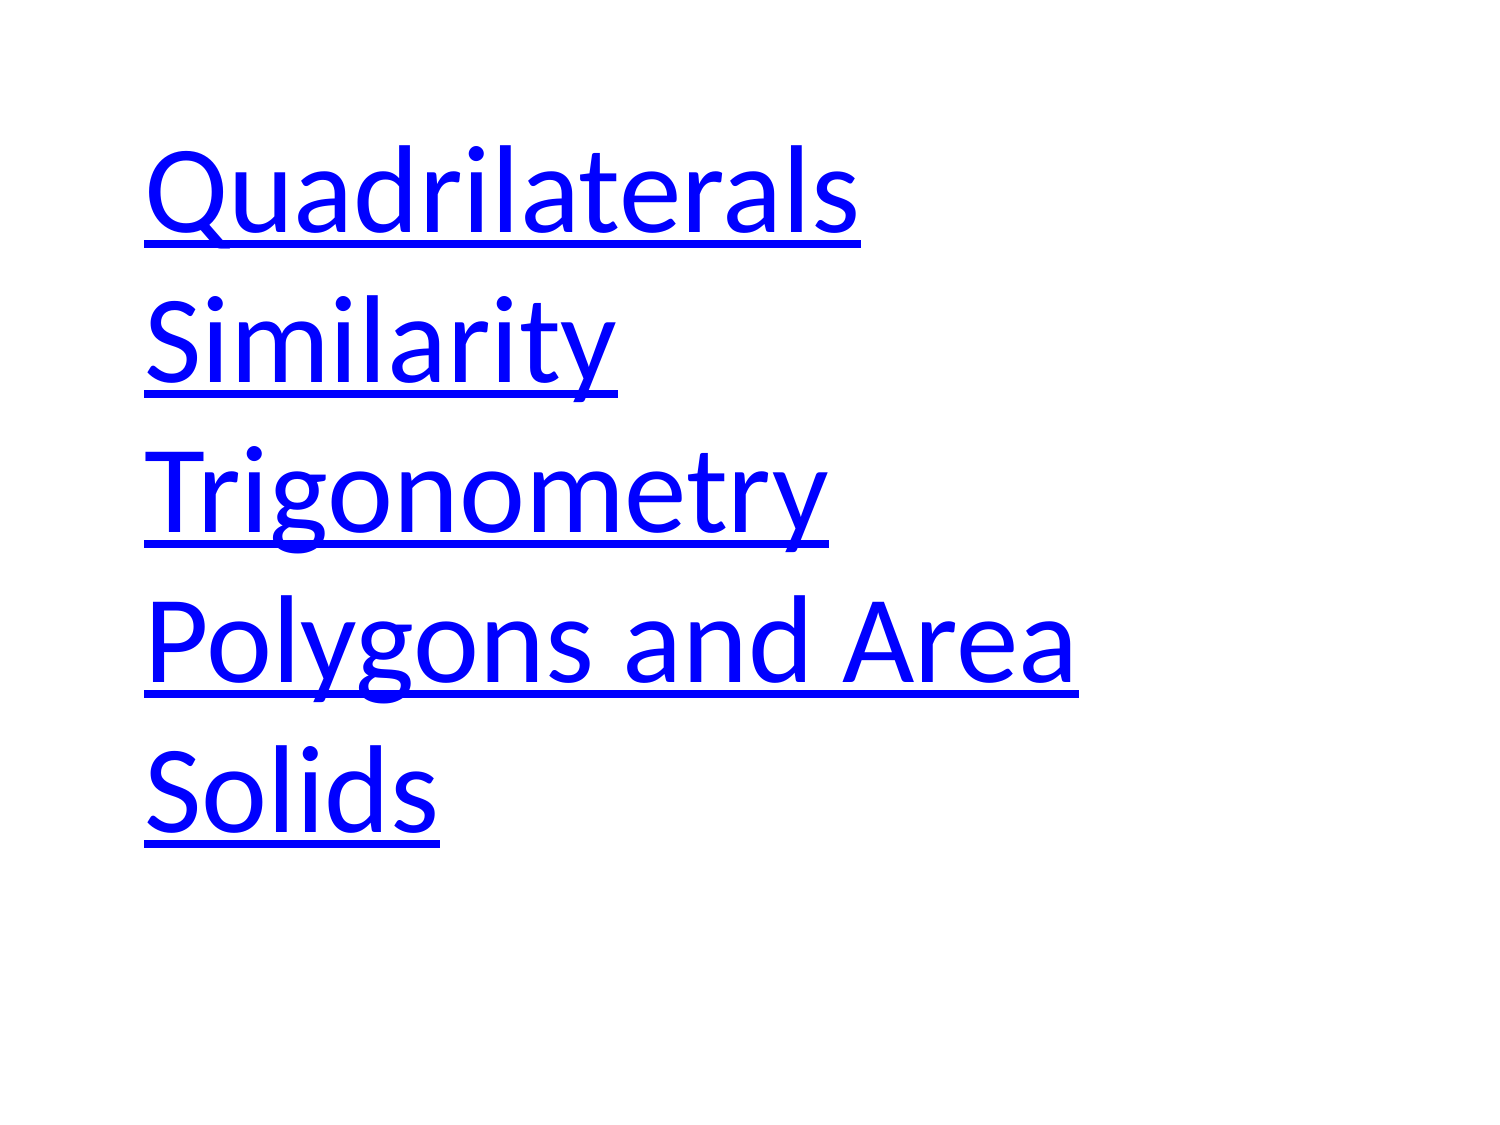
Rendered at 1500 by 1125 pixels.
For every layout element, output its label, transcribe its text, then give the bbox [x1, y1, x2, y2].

text_box Quadrilaterals Similarity Trigonometry Polygons and Area Solids [129, 99, 1095, 865]
